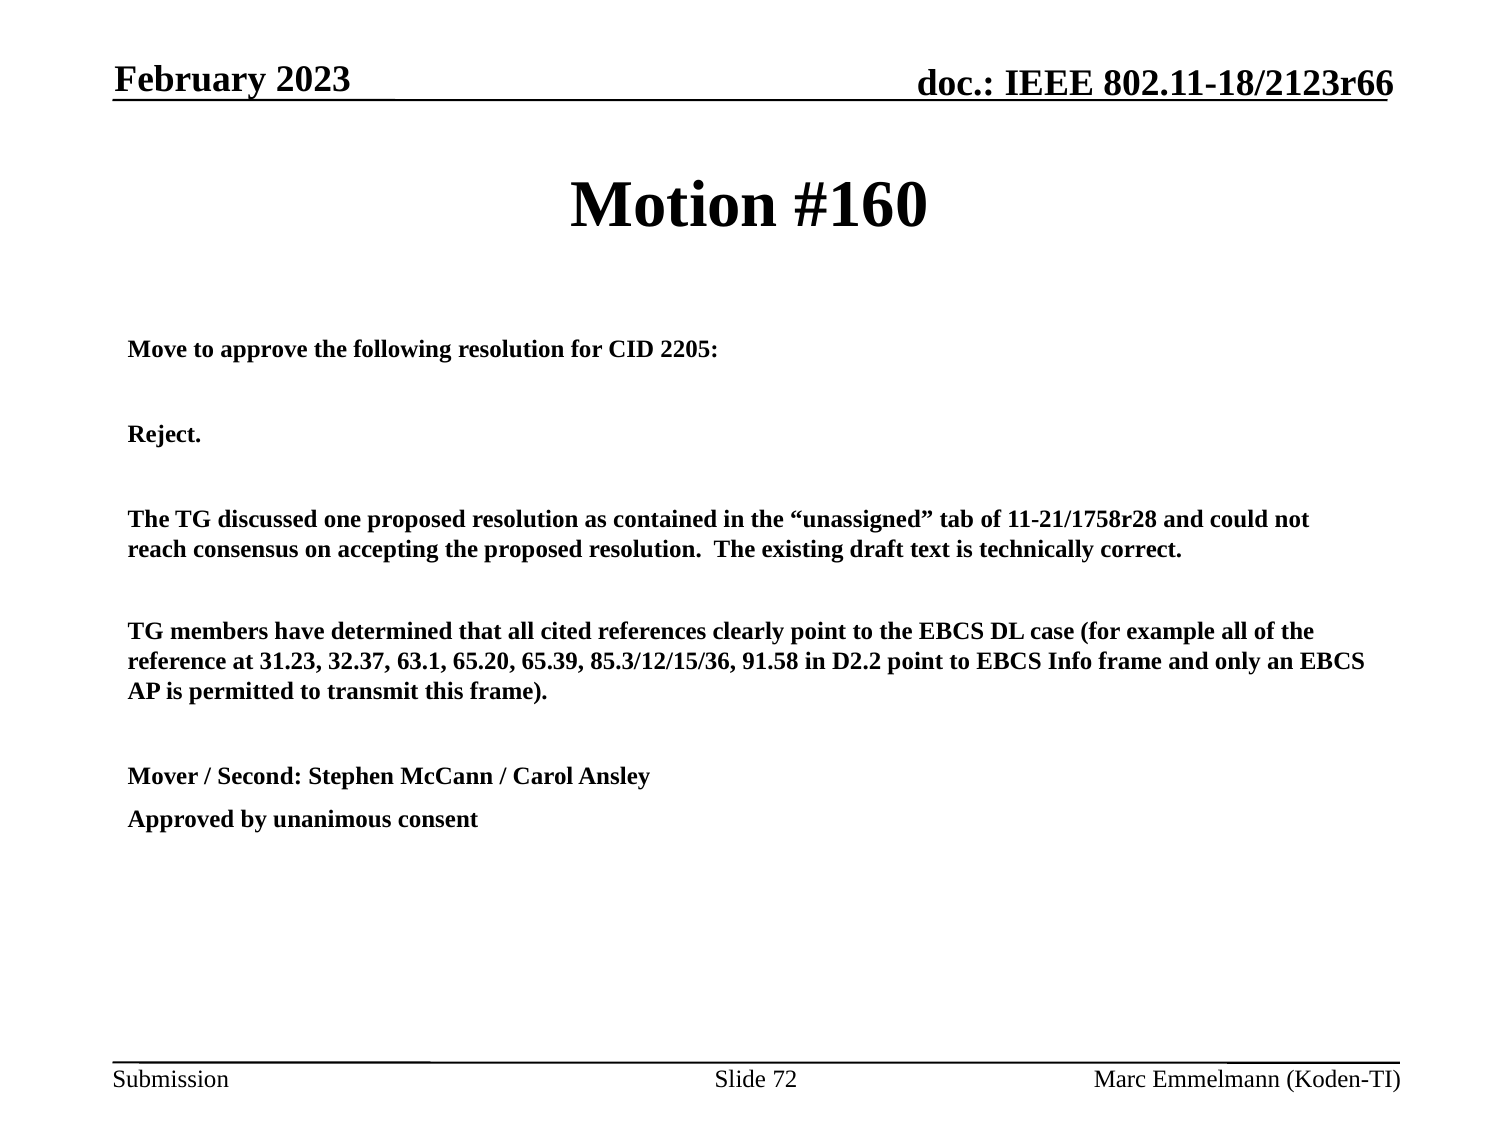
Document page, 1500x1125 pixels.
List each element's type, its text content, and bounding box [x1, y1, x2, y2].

slide_number Slide 72 [712, 1061, 800, 1123]
title Motion #160 [112, 112, 1388, 288]
footer Marc Emmelmann (Koden-TI) [878, 1061, 1402, 1093]
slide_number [114, 54, 423, 100]
list Move to approve the following resolution for CID 2205: Reject. The TG discussed one proposed resolution as contained in the “unassigned” tab of 11-21/1758r28 and could not reach consensus on accepting the proposed resolution. The existing draft text is technically correct. TG members have determined that all cited references clearly point to the EBCS DL case (for example all of the reference at 31.23, 32.37, 63.1, 65.20, 65.39, 85.3/12/15/36, 91.58 in D2.2 point to EBCS Info frame and only an EBCS AP is permitted to transmit this frame). Mover / Second: Stephen McCann / Carol Ansley Approved by unanimous consent [112, 324, 1388, 1000]
